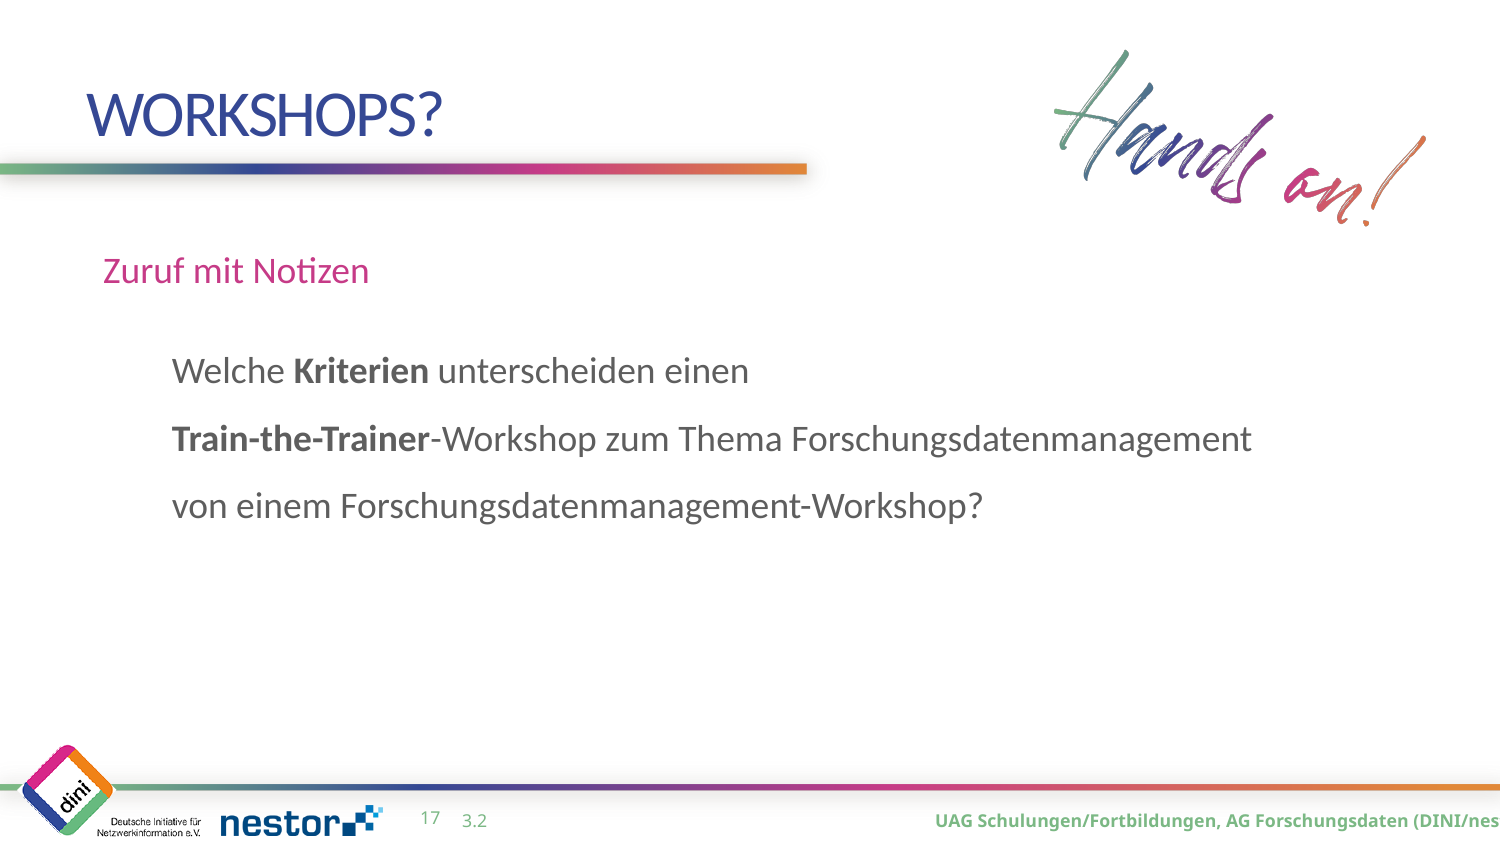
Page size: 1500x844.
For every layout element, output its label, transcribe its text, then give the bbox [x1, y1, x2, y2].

picture [0, 138, 837, 204]
picture [0, 731, 1500, 844]
list Zuruf mit Notizen [88, 238, 1432, 301]
picture [1280, 819, 1289, 825]
text_box 3.2 [433, 801, 502, 838]
picture [1035, 49, 1426, 238]
title Workshops? [77, 61, 1423, 158]
picture [1423, 817, 1428, 825]
list Welche Kriterien unterscheiden einen Train-the-Trainer-Workshop zum Thema Forschungsdatenmanagement von einem Forschungsdatenmanagement-Workshop? [157, 316, 1294, 773]
slide_number 16 [406, 801, 454, 841]
